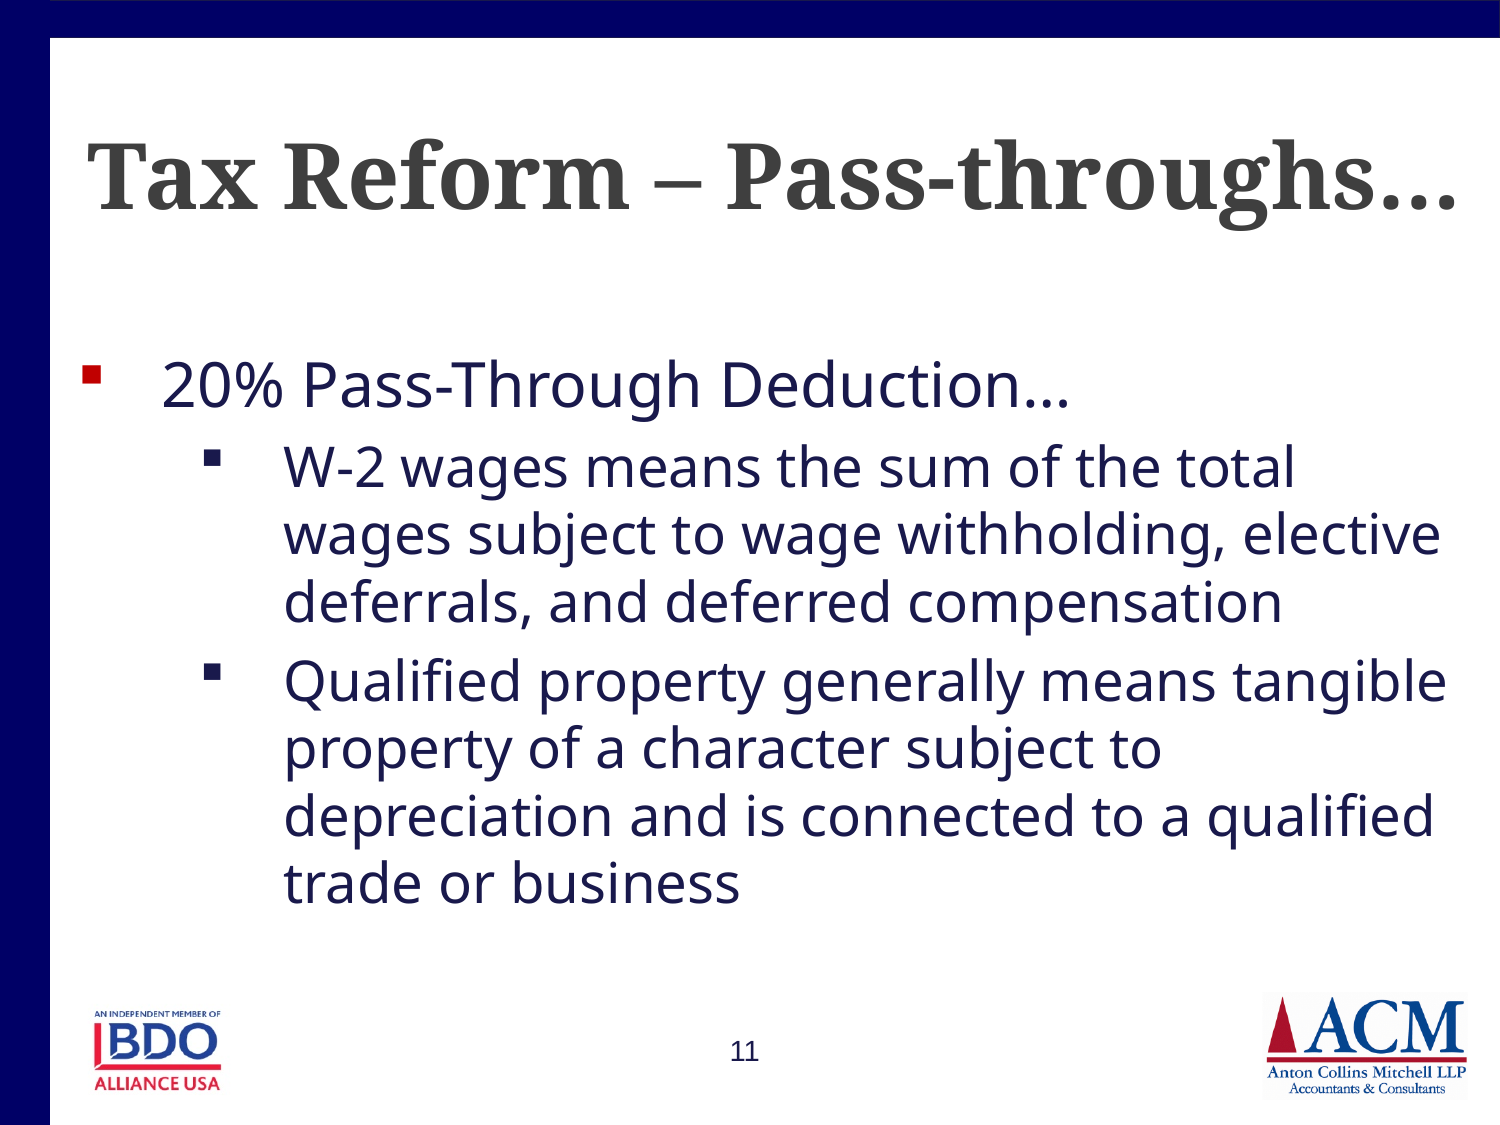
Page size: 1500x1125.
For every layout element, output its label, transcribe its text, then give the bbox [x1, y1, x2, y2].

picture [75, 993, 238, 1108]
picture [1262, 993, 1468, 1100]
title Tax Reform – Pass-throughs… [49, 87, 1500, 258]
slide_number 11 [687, 1024, 776, 1101]
list 20% Pass-Through Deduction… W-2 wages means the sum of the total wages subject to wage withholding, elective deferrals, and deferred compensation Qualified property generally means tangible property of a character subject to depreciation and is connected to a qualified trade or business [62, 337, 1488, 993]
